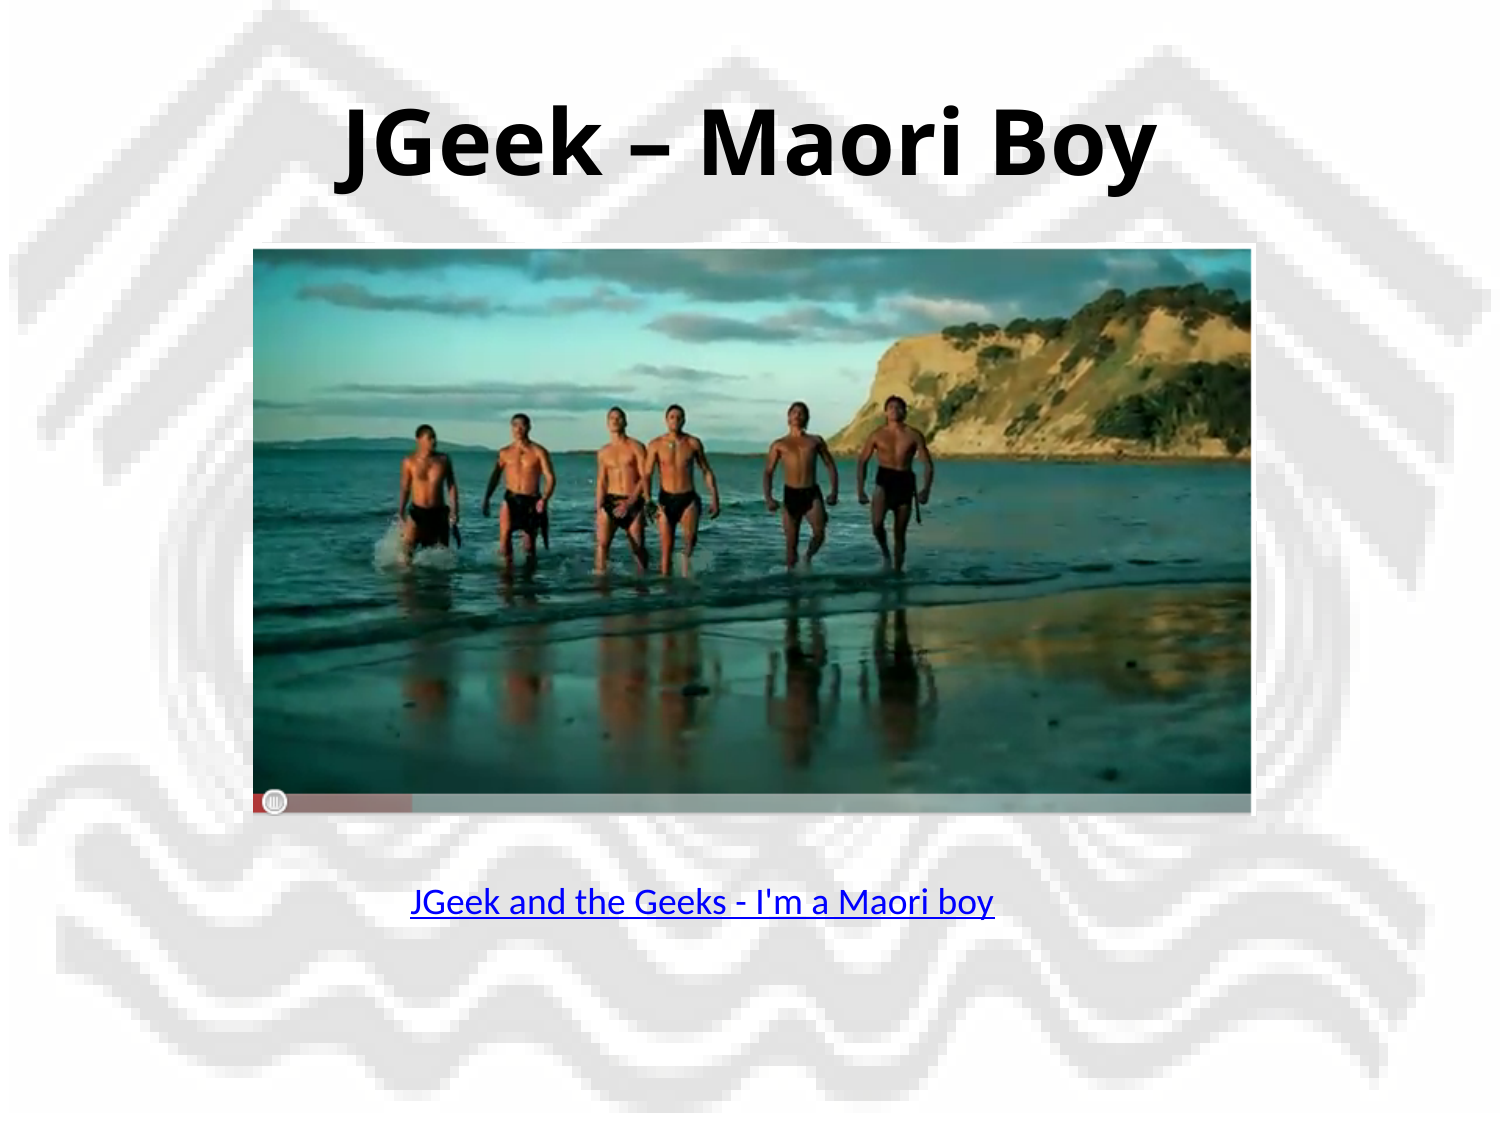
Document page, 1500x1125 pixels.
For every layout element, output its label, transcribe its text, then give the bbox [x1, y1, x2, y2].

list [253, 243, 1256, 816]
title JGeek – Maori Boy [75, 45, 1425, 233]
text_box JGeek and the Geeks - I'm a Maori boy [395, 869, 1187, 930]
